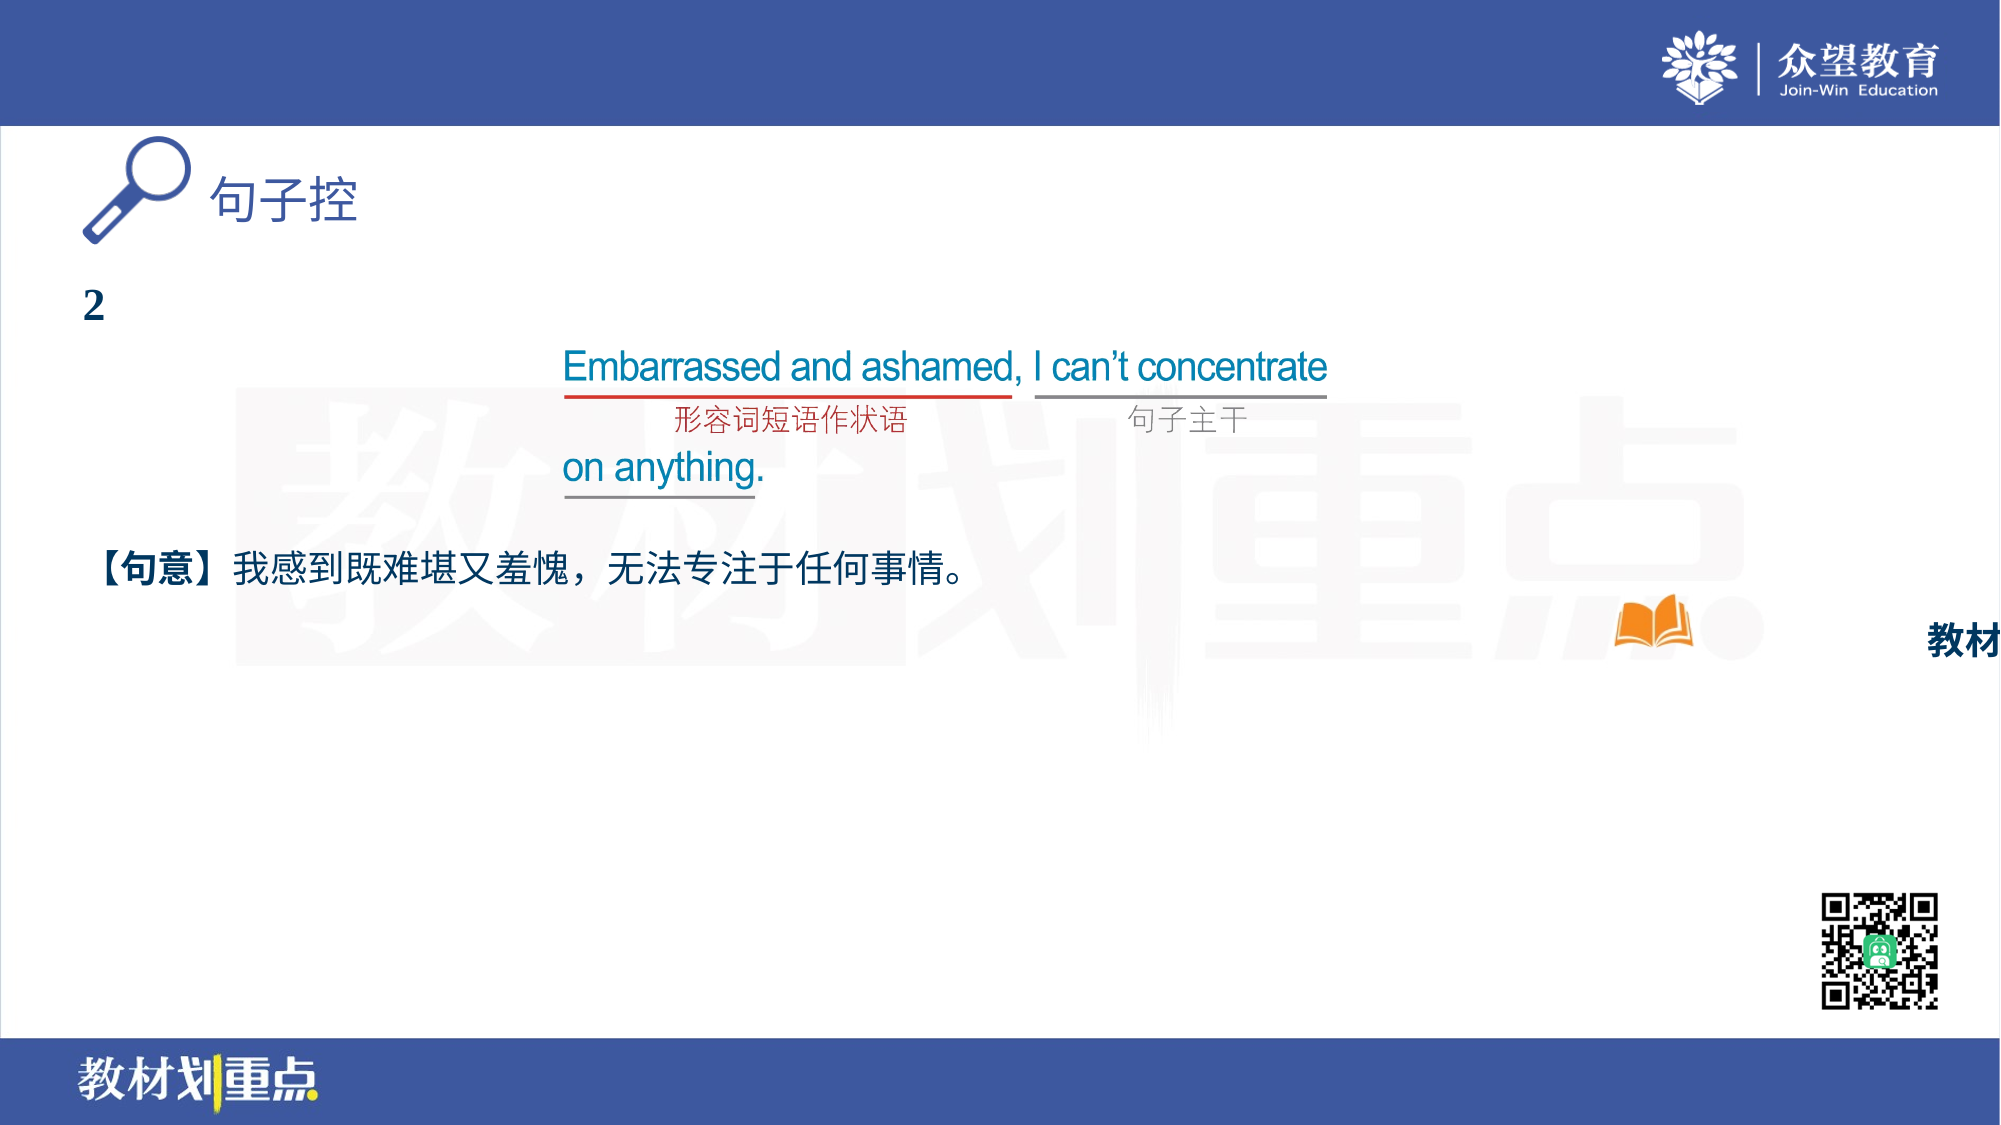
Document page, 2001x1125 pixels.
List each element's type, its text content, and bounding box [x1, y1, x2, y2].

picture [0, 0, 2000, 1125]
text_box 【句意】我感到既难堪又羞愧，无法专注于任何事情。 教材P2 [82, 520, 1817, 655]
text_box 2 [82, 247, 1817, 387]
